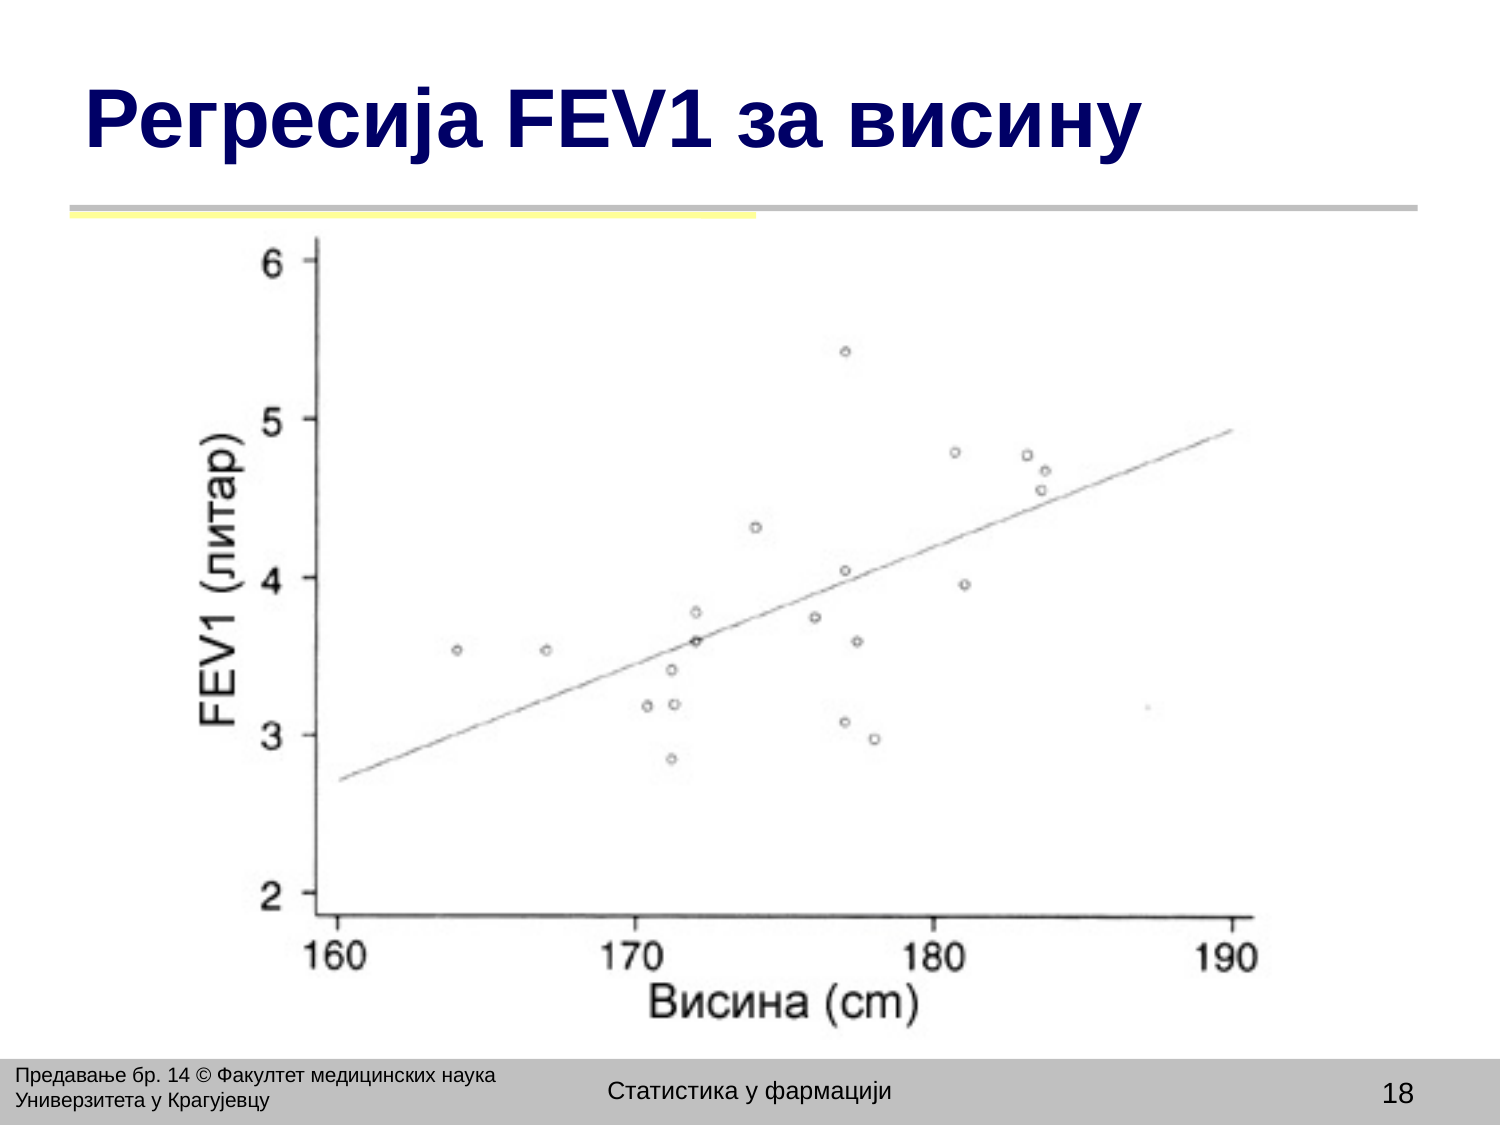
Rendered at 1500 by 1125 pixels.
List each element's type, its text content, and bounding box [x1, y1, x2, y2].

title Регресија FEV1 за висину [69, 19, 1426, 208]
slide_number 18 [1079, 1066, 1430, 1125]
footer Статистика у фармацији [512, 1066, 988, 1125]
slide_number Предавање бр. 14 © Факултет медицинских наука Универзитета у Крагујевцу [0, 1053, 622, 1108]
picture [178, 228, 1280, 1040]
